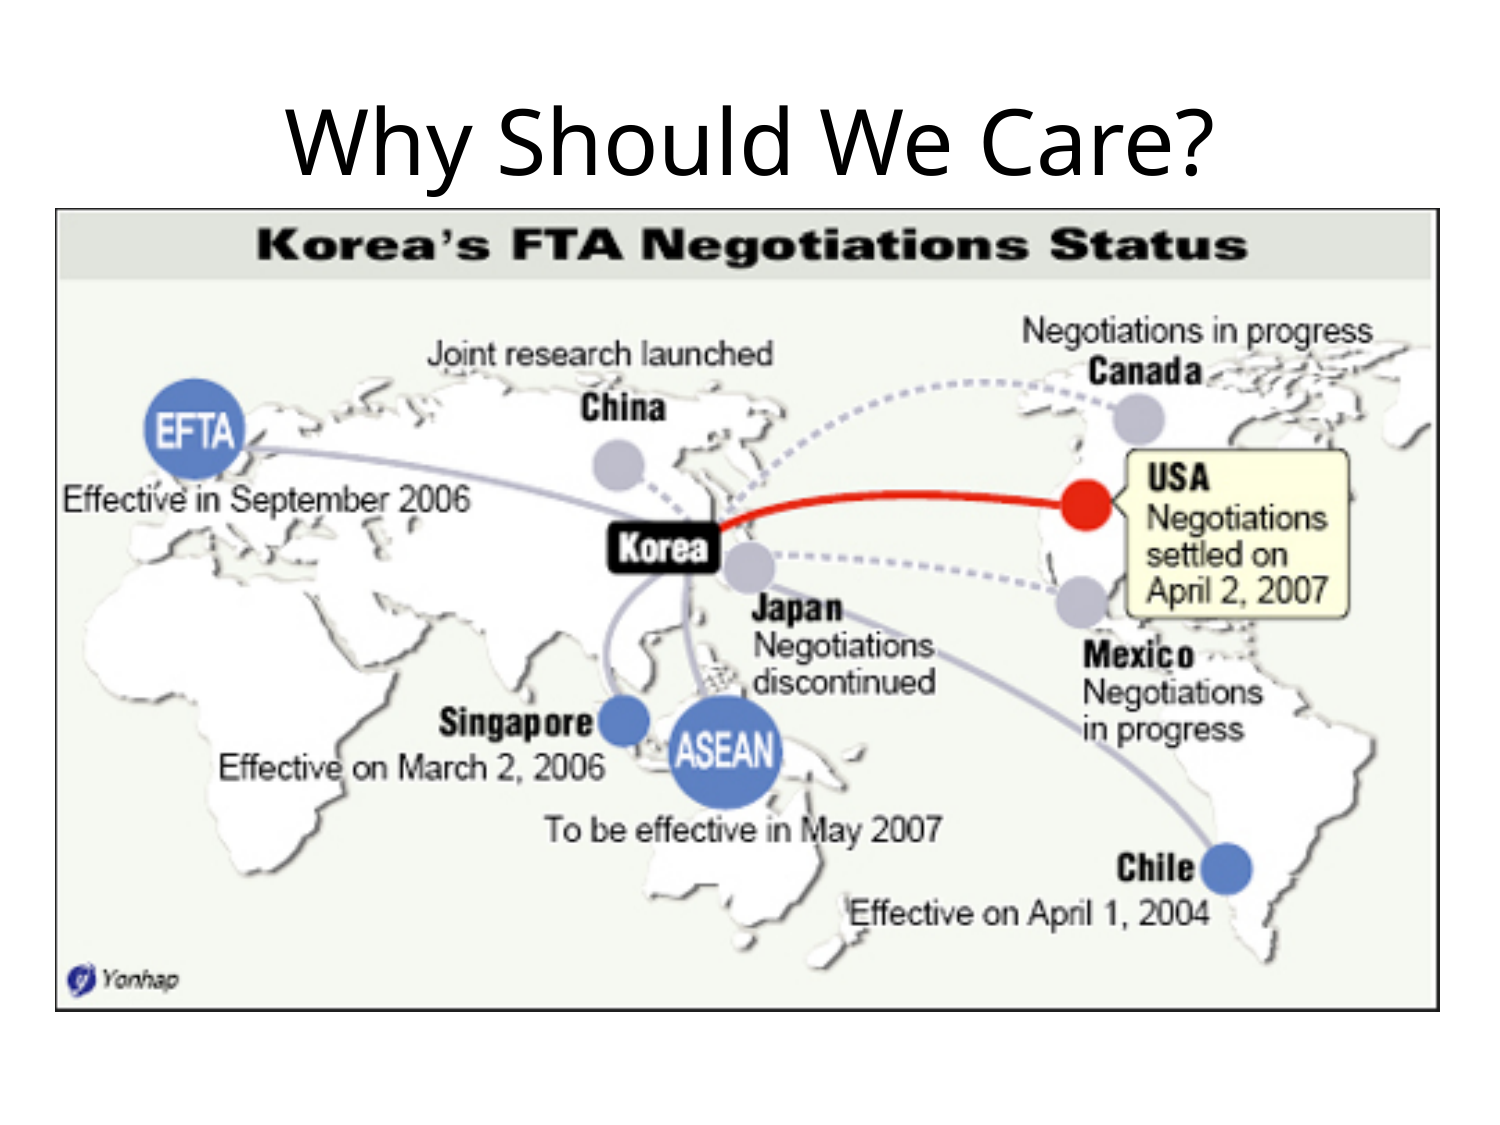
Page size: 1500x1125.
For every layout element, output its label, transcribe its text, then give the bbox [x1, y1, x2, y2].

title Why Should We Care? [75, 45, 1425, 206]
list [54, 207, 1441, 1012]
